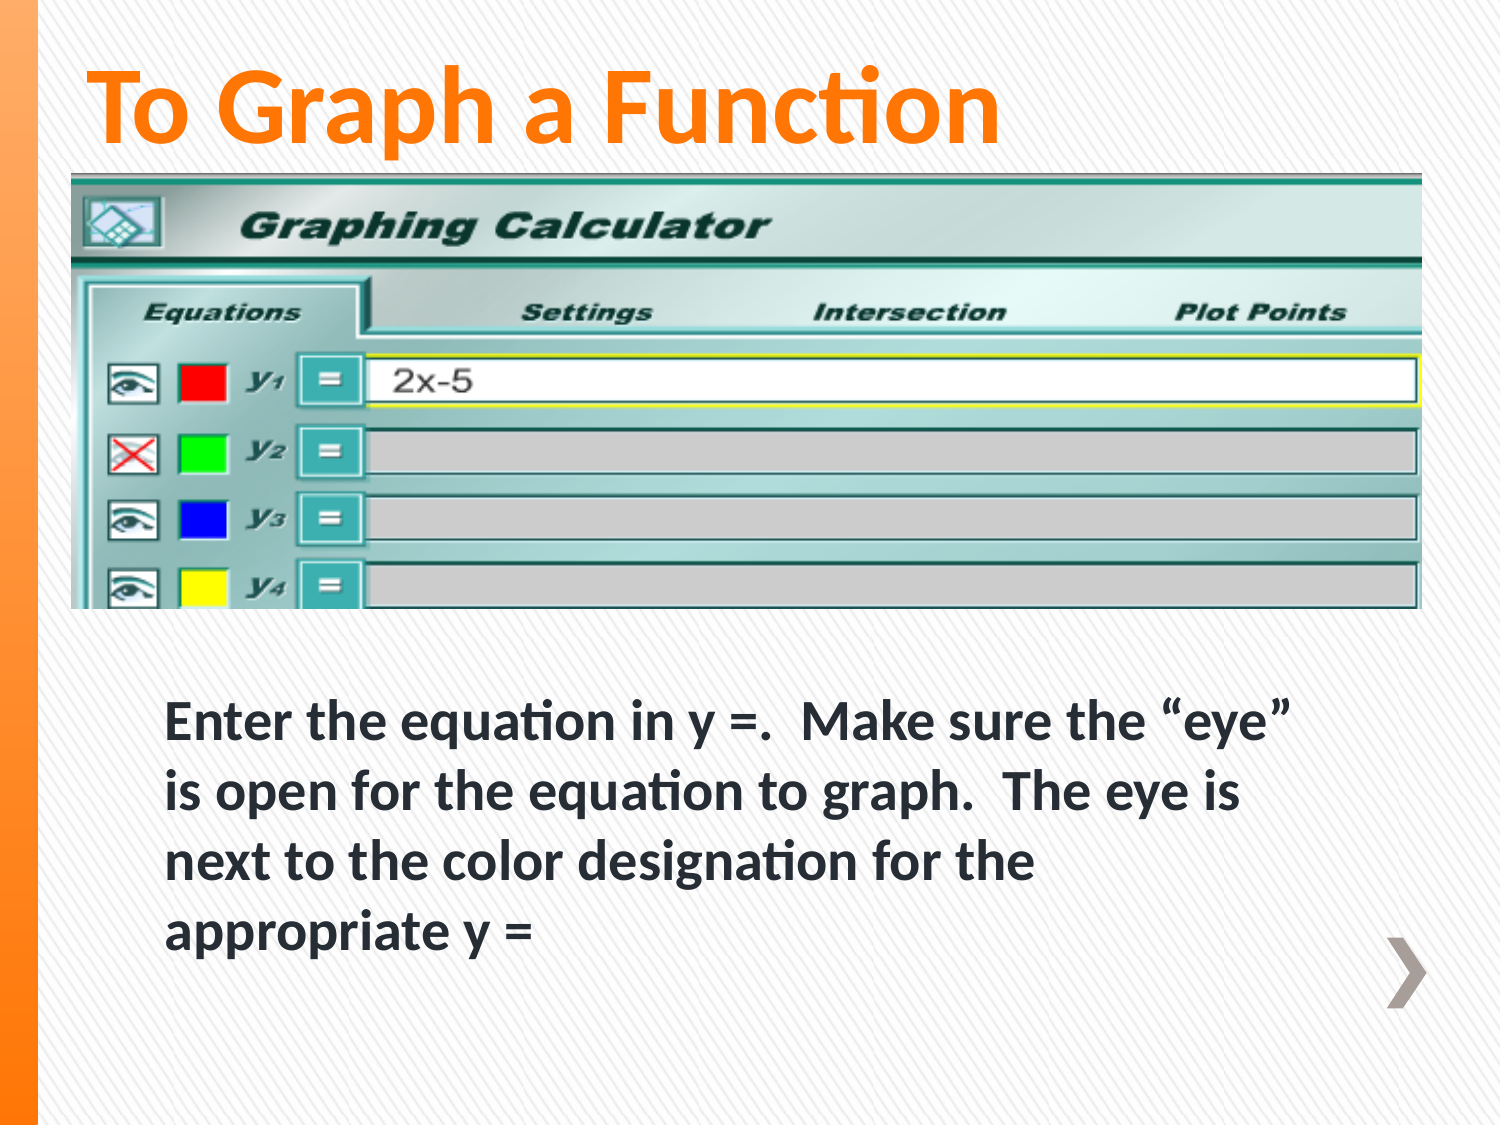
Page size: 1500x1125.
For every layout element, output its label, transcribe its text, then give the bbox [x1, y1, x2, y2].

text_box To Graph a Function [71, 24, 1422, 173]
text_box Enter the equation in y =. Make sure the “eye” is open for the equation to graph. The eye is next to the color designation for the appropriate y = [150, 674, 1313, 970]
picture [71, 173, 1422, 609]
